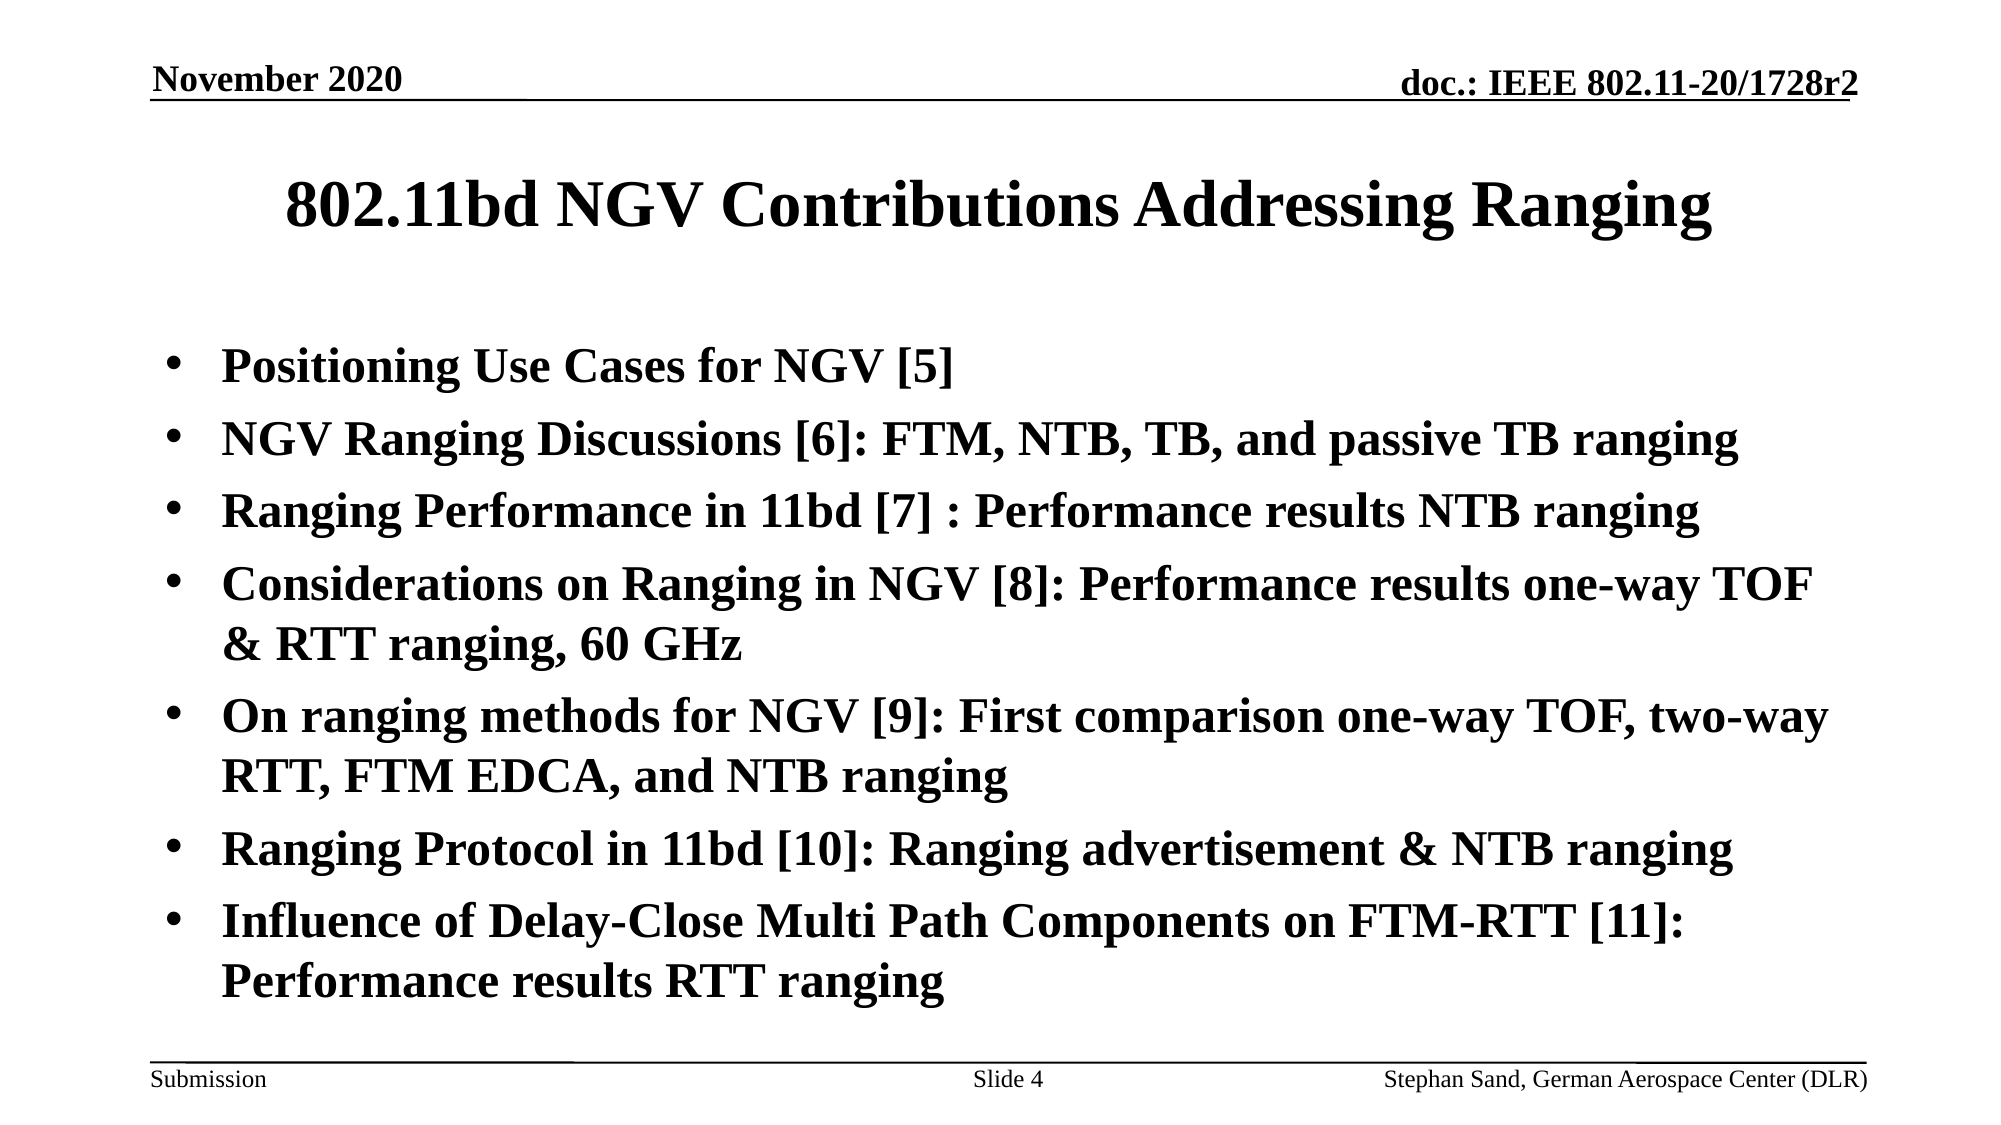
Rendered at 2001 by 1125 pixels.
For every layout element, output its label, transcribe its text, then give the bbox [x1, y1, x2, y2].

footer Stephan Sand, German Aerospace Center (DLR) [1171, 1061, 1869, 1093]
title 802.11bd NGV Contributions Addressing Ranging [149, 112, 1850, 288]
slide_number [152, 54, 563, 100]
slide_number Slide 4 [950, 1061, 1067, 1123]
list Positioning Use Cases for NGV [5] NGV Ranging Discussions [6]: FTM, NTB, TB, and passive TB ranging Ranging Performance in 11bd [7] : Performance results NTB ranging Considerations on Ranging in NGV [8]: Performance results one-way TOF & RTT ranging, 60 GHz On ranging methods for NGV [9]: First comparison one-way TOF, two-way RTT, FTM EDCA, and NTB ranging Ranging Protocol in 11bd [10]: Ranging advertisement & NTB ranging Influence of Delay-Close Multi Path Components on FTM-RTT [11]: Performance results RTT ranging [149, 324, 1850, 1000]
